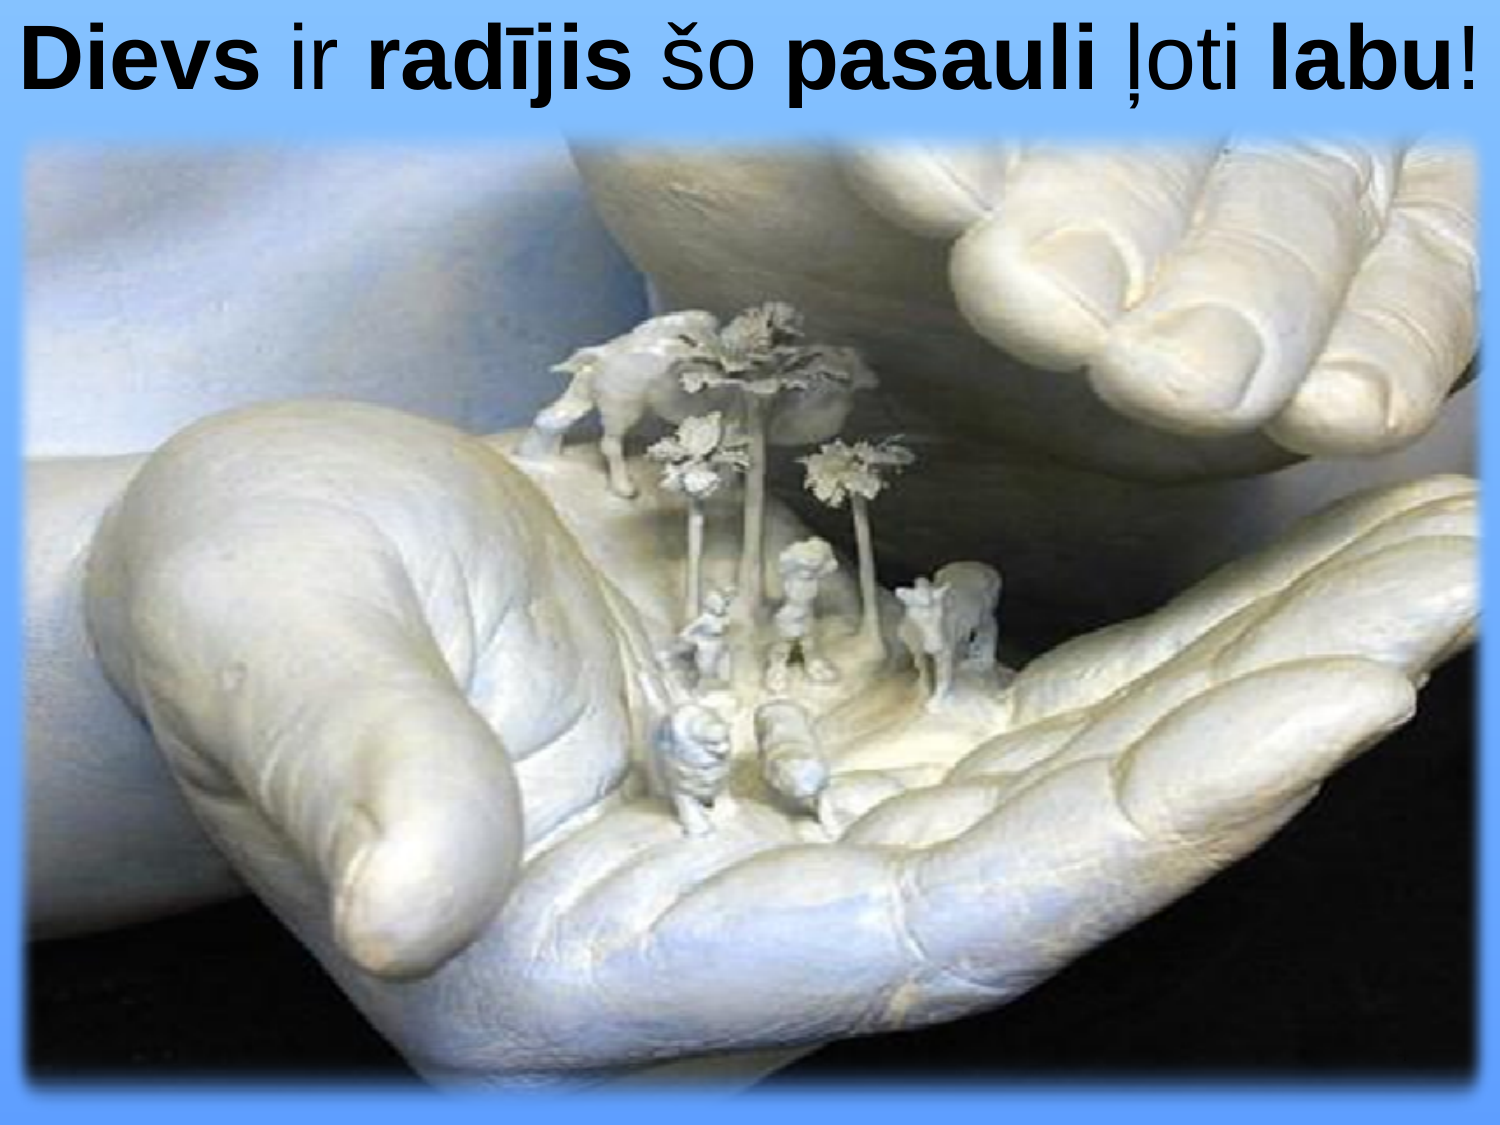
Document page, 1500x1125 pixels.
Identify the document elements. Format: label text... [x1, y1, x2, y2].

picture [0, 106, 1500, 1125]
title Dievs ir radījis šo pasauli ļoti labu! [0, 0, 1500, 105]
